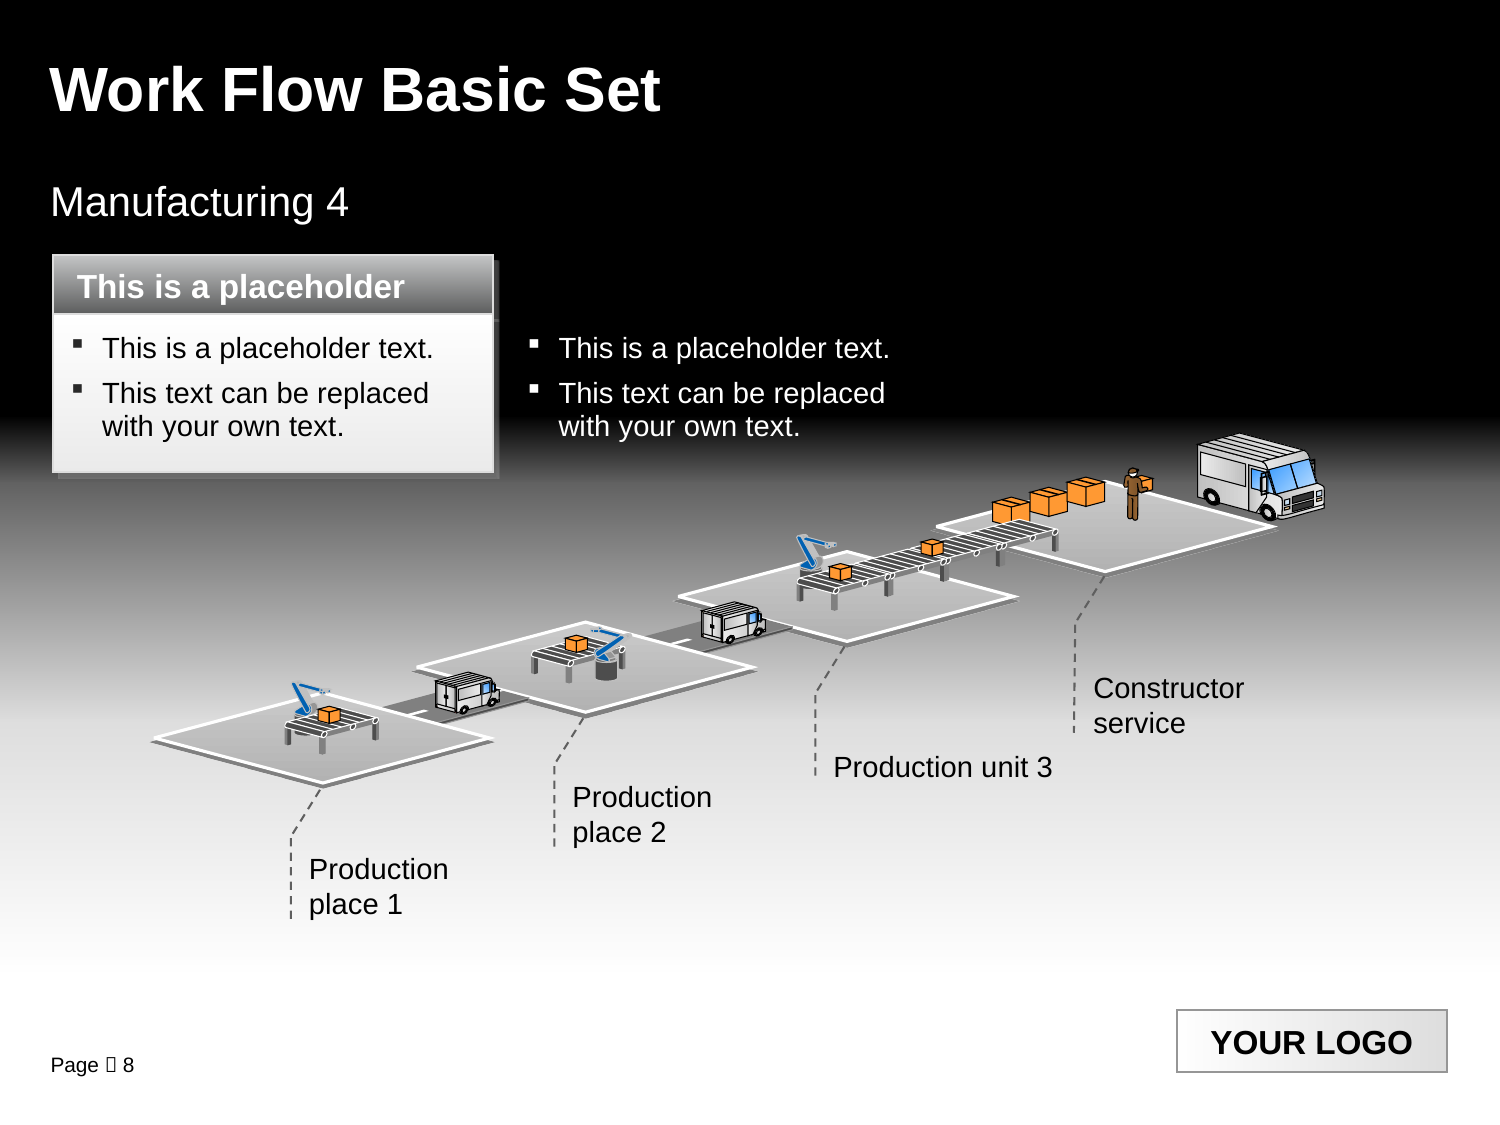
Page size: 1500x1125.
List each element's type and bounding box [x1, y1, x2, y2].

text_box [1073, 576, 1260, 748]
text_box [416, 621, 753, 713]
text_box [936, 467, 1273, 572]
text_box [554, 721, 736, 857]
text_box [0, 0, 1500, 976]
text_box [642, 601, 793, 656]
text_box [290, 792, 473, 929]
text_box [1066, 476, 1105, 507]
text_box [52, 254, 494, 472]
text_box [1197, 432, 1326, 523]
text_box [1029, 486, 1068, 517]
text_box [992, 496, 1024, 517]
text_box [815, 646, 1068, 791]
text_box [153, 680, 490, 784]
text_box [379, 671, 530, 727]
text_box [678, 518, 1059, 642]
